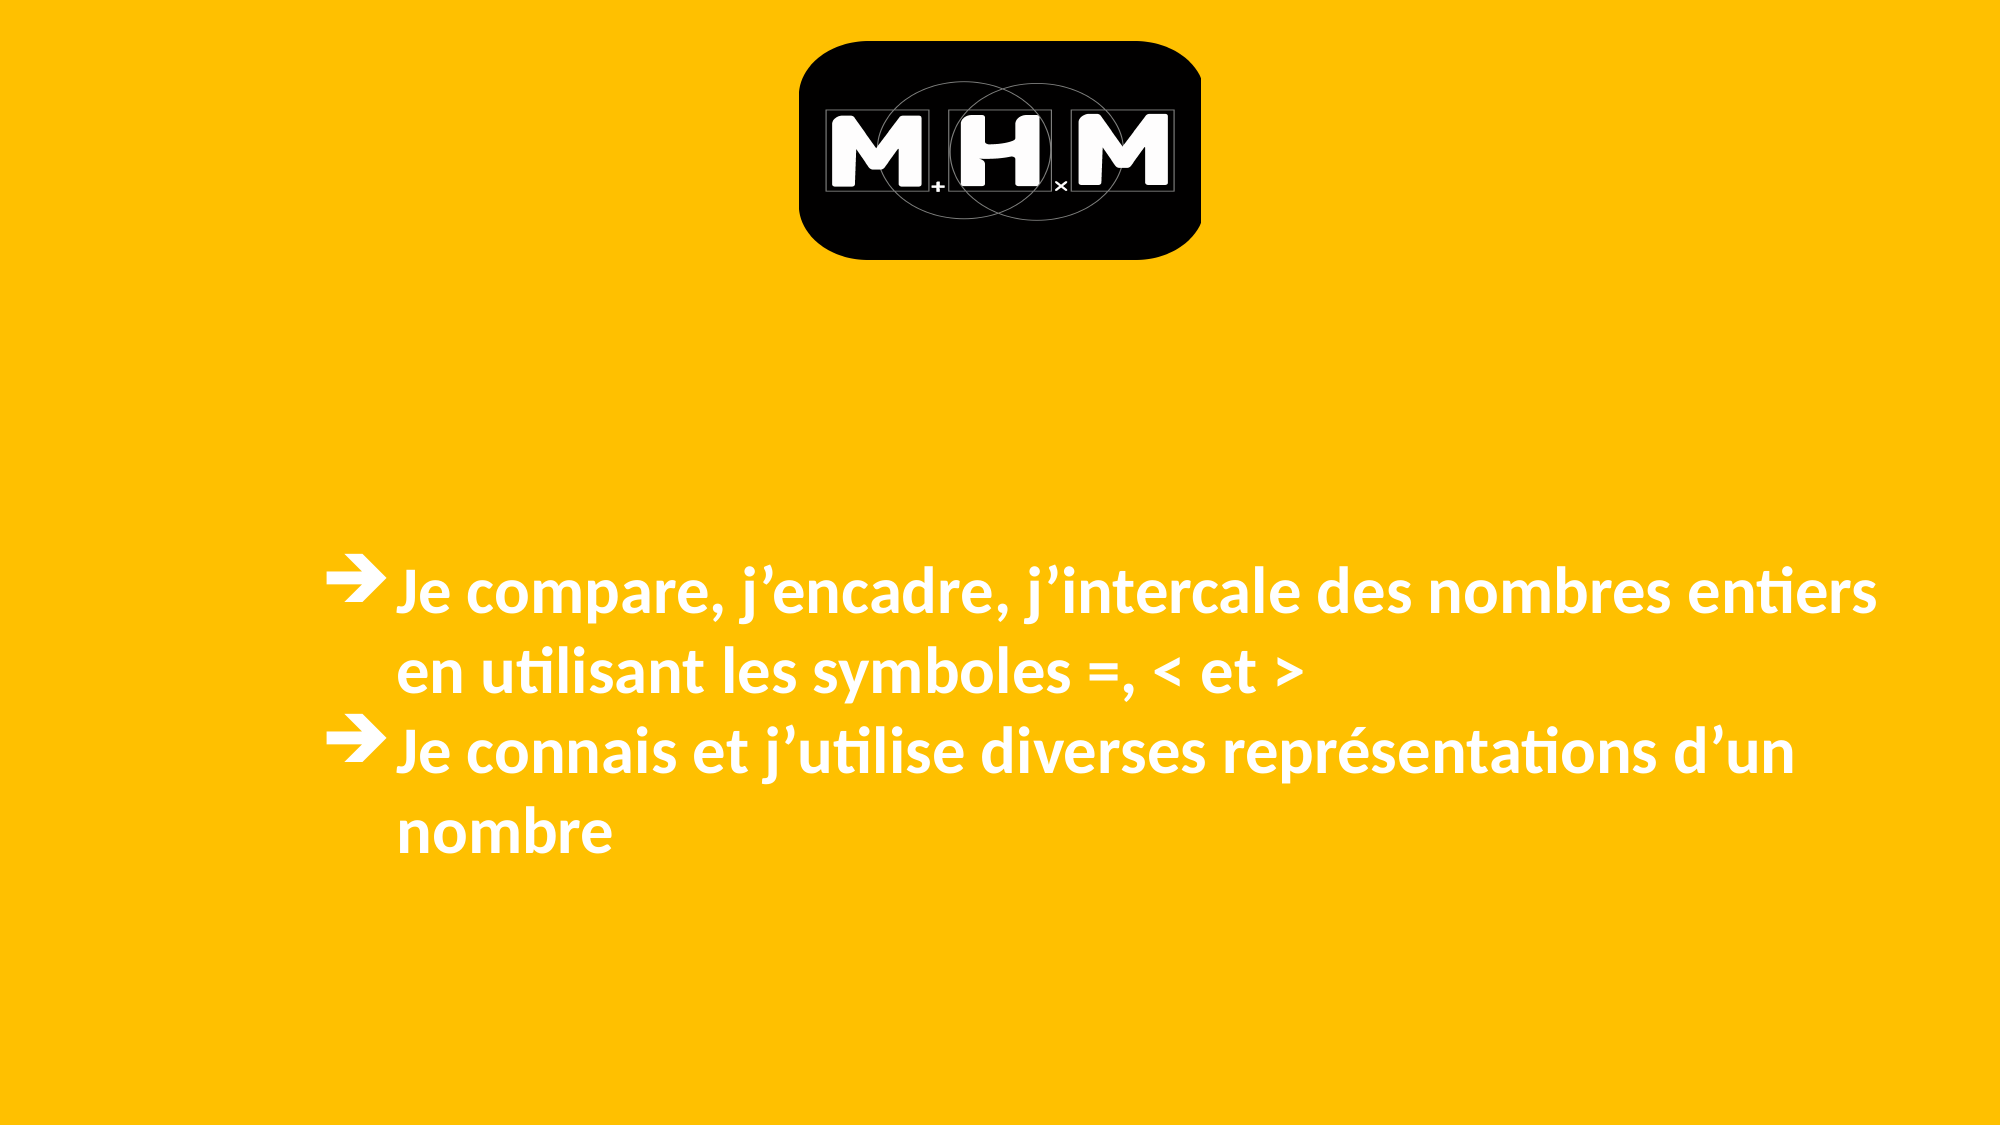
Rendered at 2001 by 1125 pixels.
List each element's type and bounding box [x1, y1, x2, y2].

text_box [0, 0, 2000, 1125]
